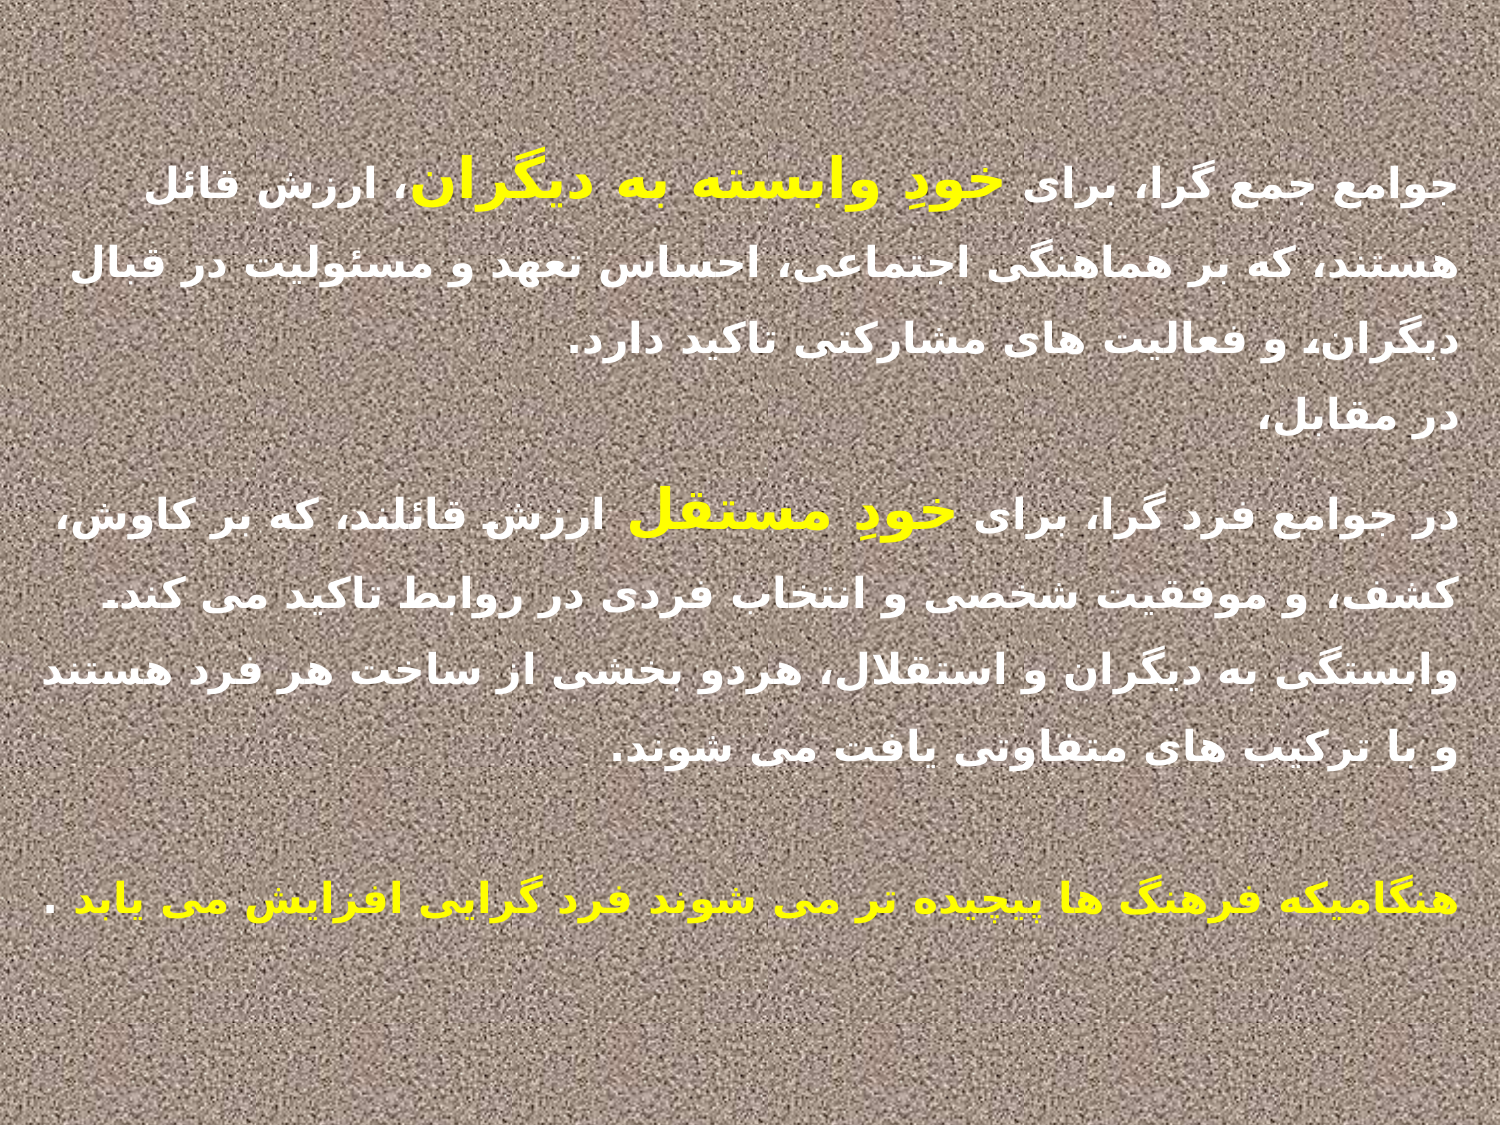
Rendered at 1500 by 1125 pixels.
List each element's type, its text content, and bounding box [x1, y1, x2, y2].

list جوامع جمع گرا، برای خودِ وابسته به دیگران، ارزش قائل هستند، که بر هماهنگی اجتماعی، احساس تعهد و مسئولیت در قبال دیگران، و فعالیت های مشارکتی تاکید دارد. در مقابل، در جوامع فرد گرا، برای خودِ مستقل ارزش قائلند، که بر کاوش، کشف، و موفقیت شخصی و انتخاب فردی در روابط تاکید می کند. وابستگی به دیگران و استقلال، هردو بخشی از ساخت هر فرد هستند و با ترکیب های متفاوتی یافت می شوند. هنگامیکه فرهنگ ها پیچیده تر می شوند فرد گرایی افزایش می یابد . [24, 99, 1475, 1013]
picture [0, 0, 1500, 1125]
slide_number 43 [1417, 1068, 1494, 1114]
footer www.modirkade.ir [212, 1050, 904, 1095]
